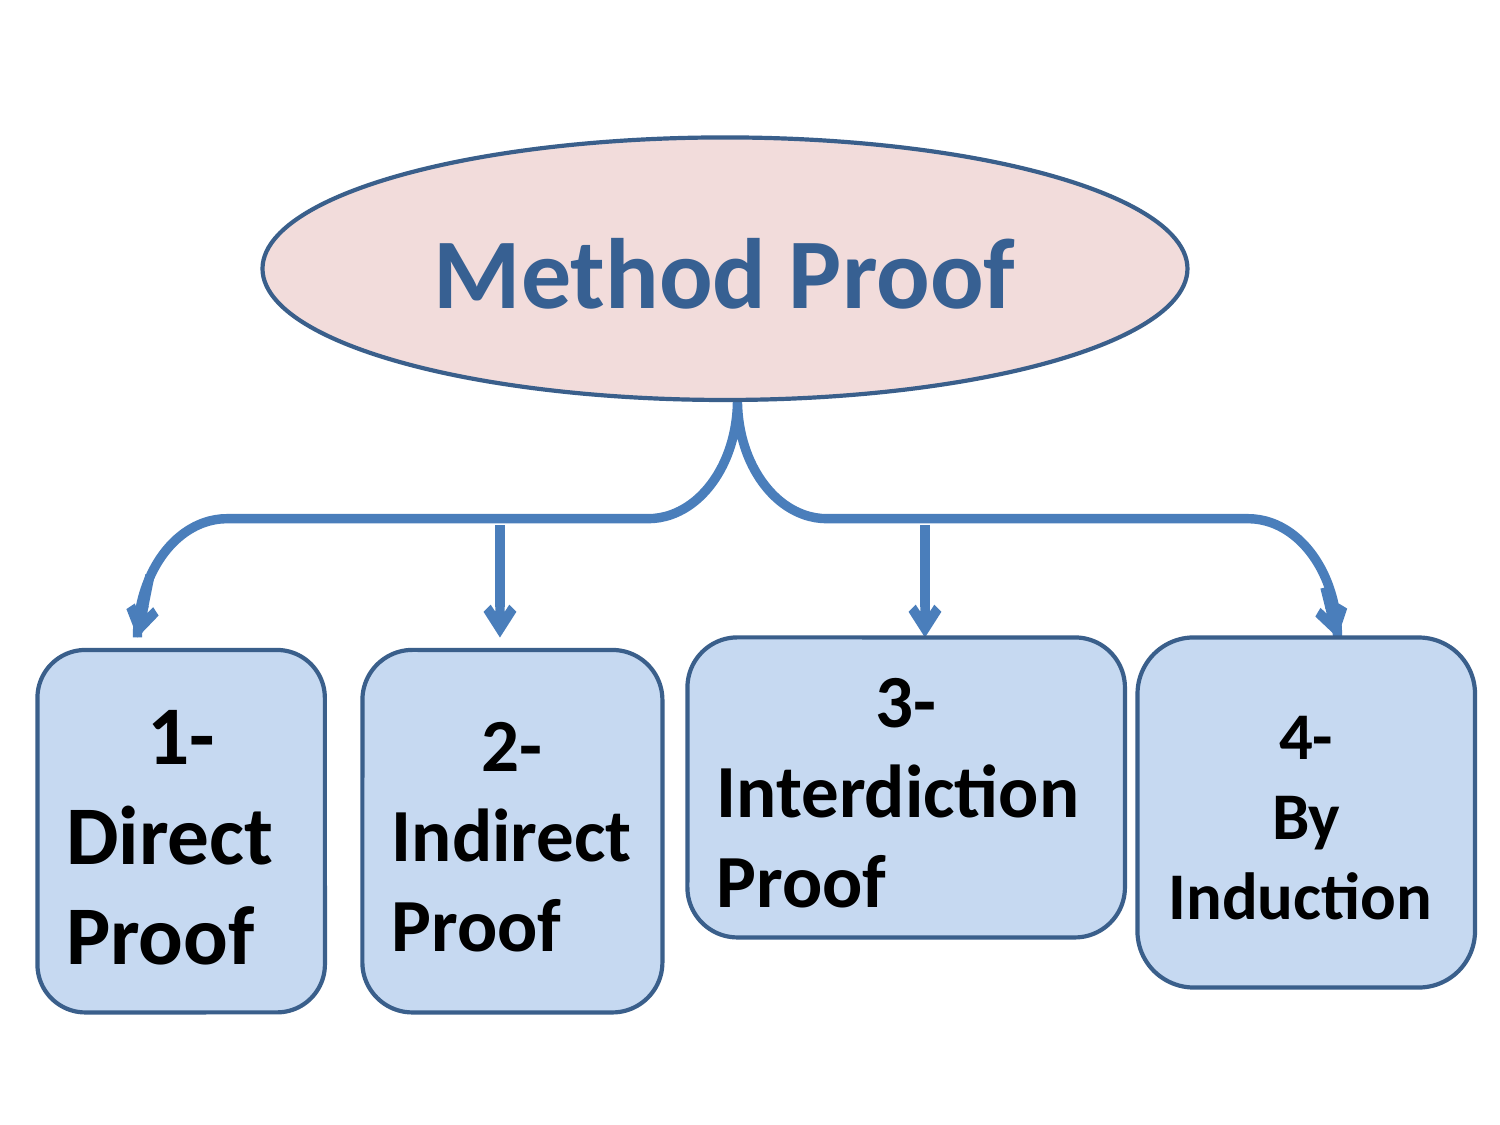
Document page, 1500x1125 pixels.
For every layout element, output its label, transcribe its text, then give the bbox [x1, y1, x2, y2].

text_box 2- Indirect Proof [360, 647, 665, 1015]
text_box 3- Interdiction Proof [685, 635, 1128, 940]
text_box Method Proof [260, 135, 1190, 403]
text_box 1- Direct Proof [35, 647, 328, 1015]
text_box 4- By Induction [1135, 635, 1478, 990]
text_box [137, 574, 151, 638]
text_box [1324, 587, 1338, 638]
text_box [150, 403, 1330, 638]
